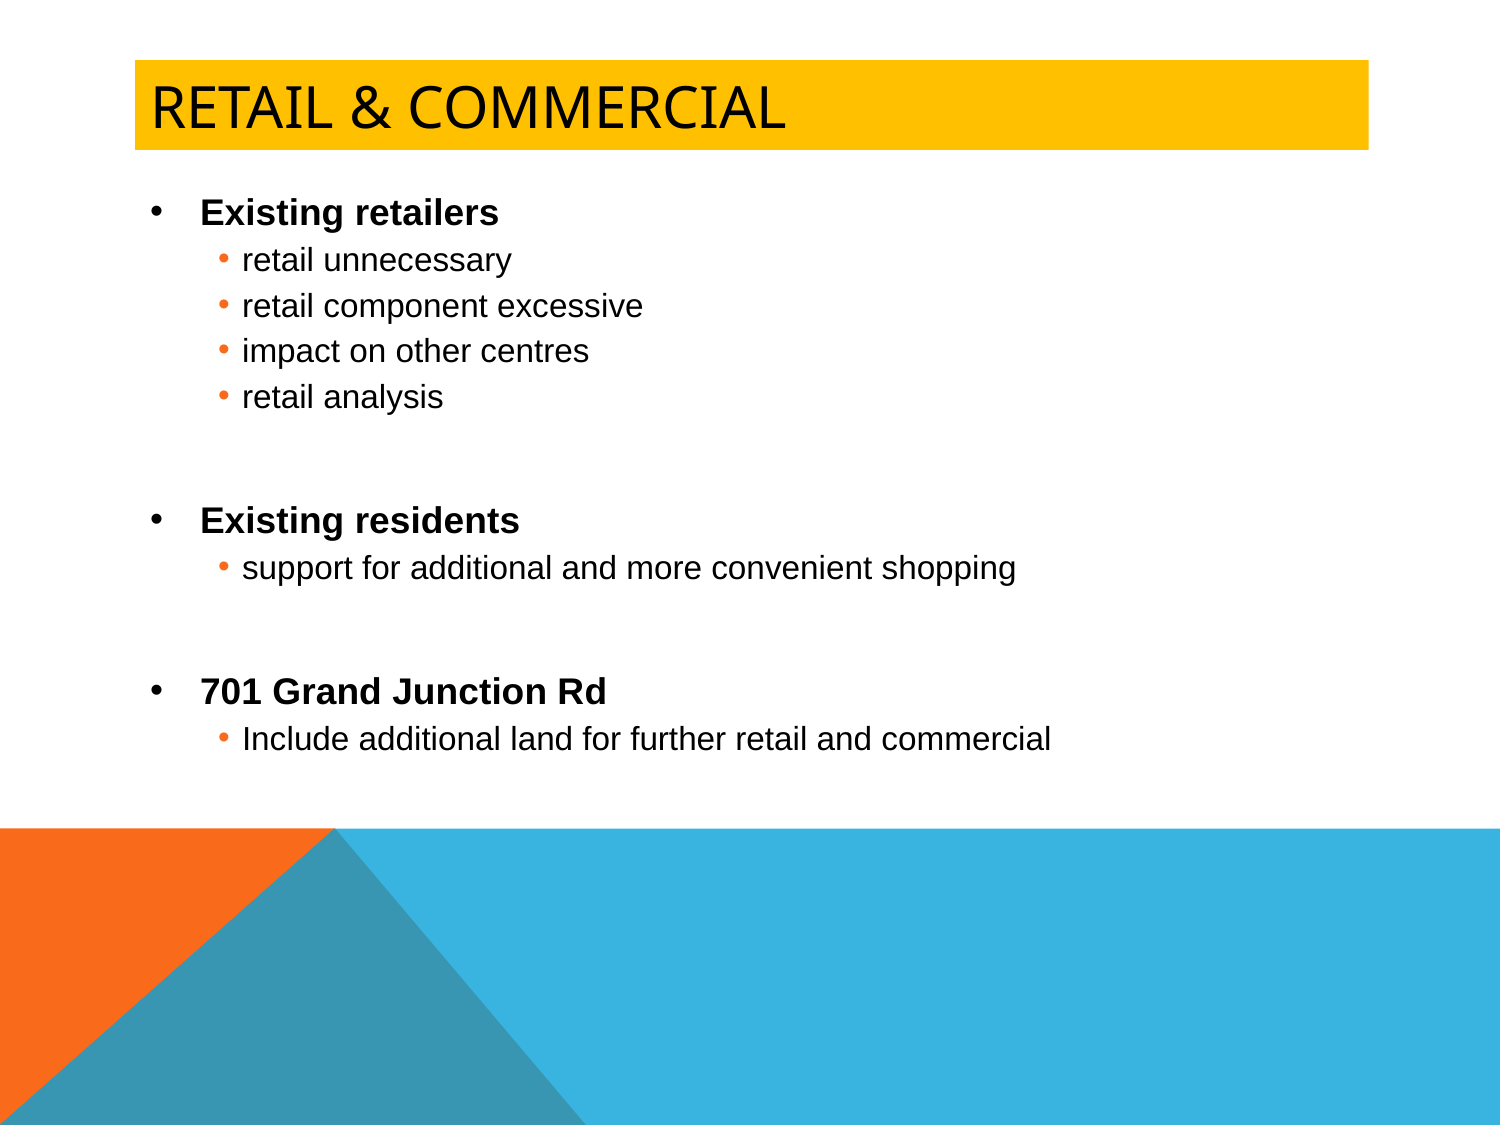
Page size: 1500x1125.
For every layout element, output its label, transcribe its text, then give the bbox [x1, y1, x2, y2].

title retail & COmmercial [135, 60, 1369, 150]
list Existing retailers retail unnecessary retail component excessive impact on other centres retail analysis Existing residents support for additional and more convenient shopping 701 Grand Junction Rd Include additional land for further retail and commercial [135, 180, 1369, 768]
